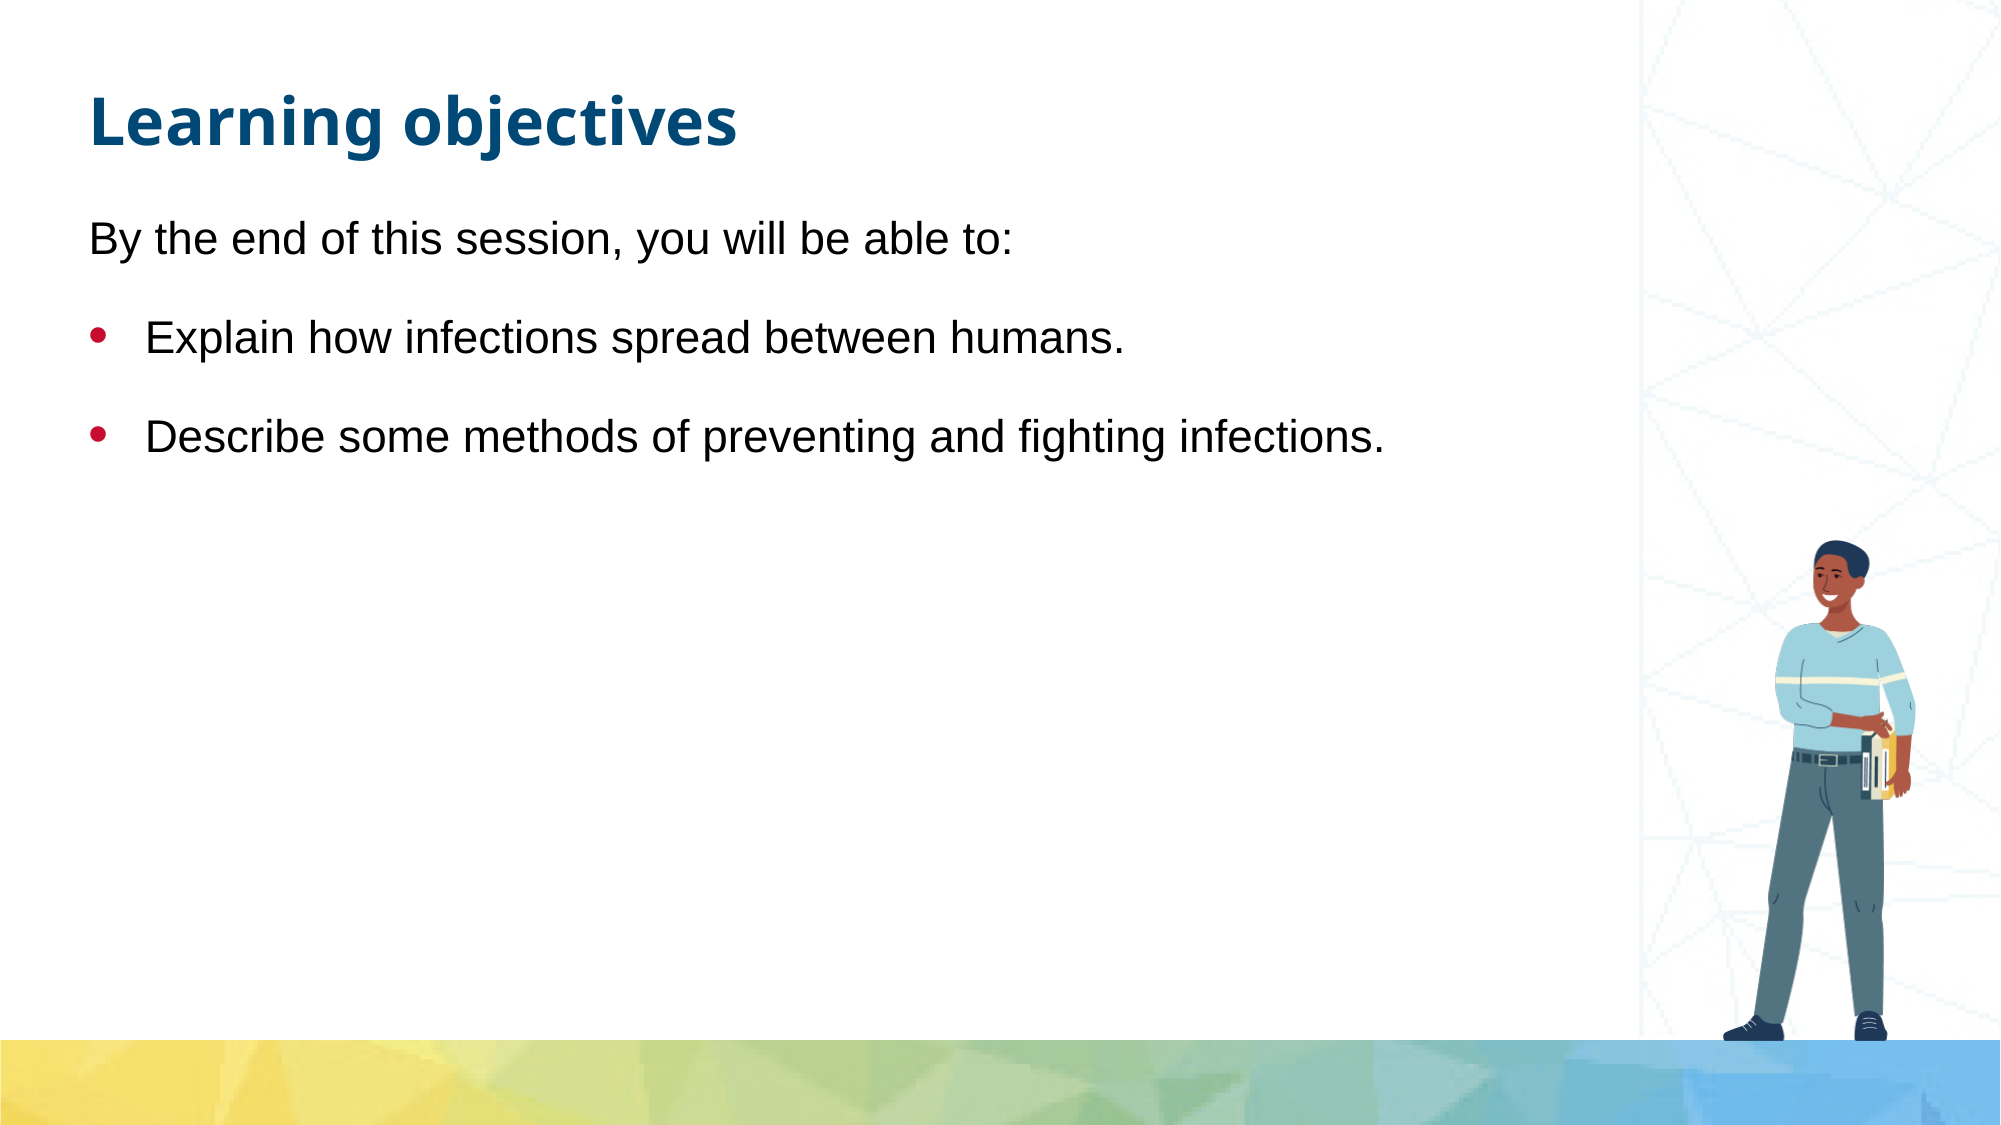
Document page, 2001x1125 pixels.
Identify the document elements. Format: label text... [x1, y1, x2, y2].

picture [0, 0, 2001, 1125]
list By the end of this session, you will be able to: Explain how infections spread between humans. Describe some methods of preventing and fighting infections. [88, 206, 1565, 890]
title Learning objectives [88, 88, 1565, 161]
